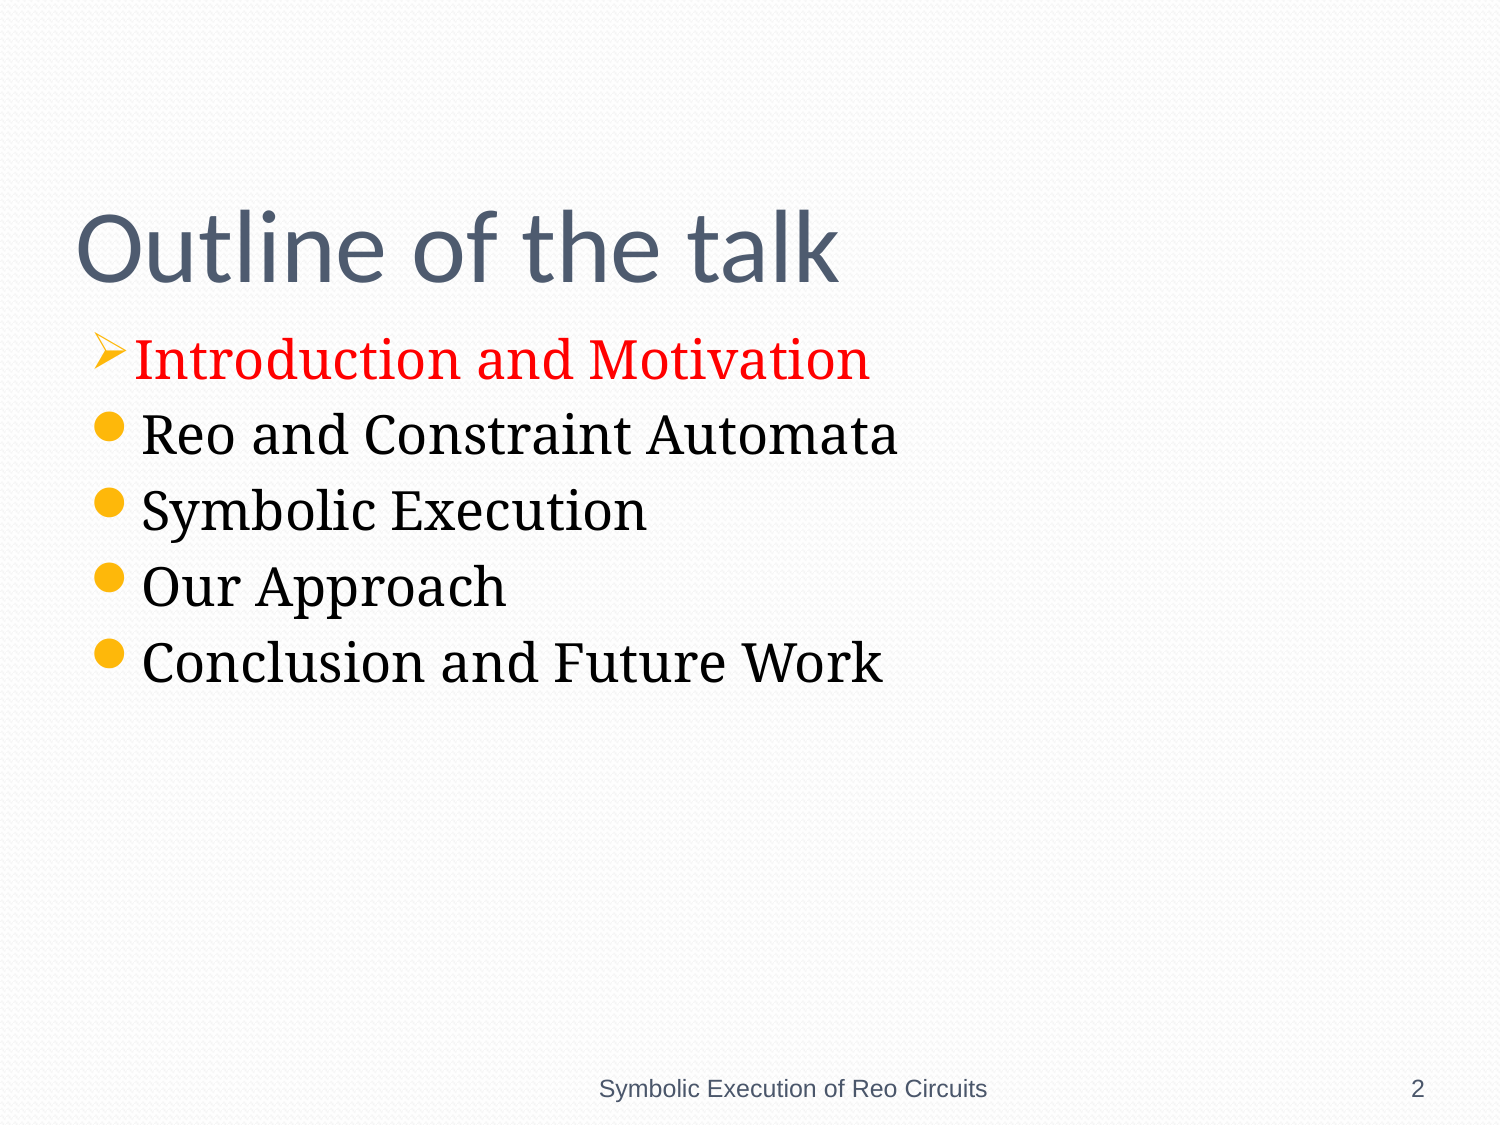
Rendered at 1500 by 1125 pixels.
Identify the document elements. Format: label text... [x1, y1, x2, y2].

list Introduction and Motivation Reo and Constraint Automata Symbolic Execution Our Approach Conclusion and Future Work [74, 317, 1426, 1038]
slide_number 2 [1299, 1042, 1425, 1103]
footer Symbolic Execution of Reo Circuits [437, 1042, 1150, 1103]
title Outline of the talk [74, 115, 1426, 304]
